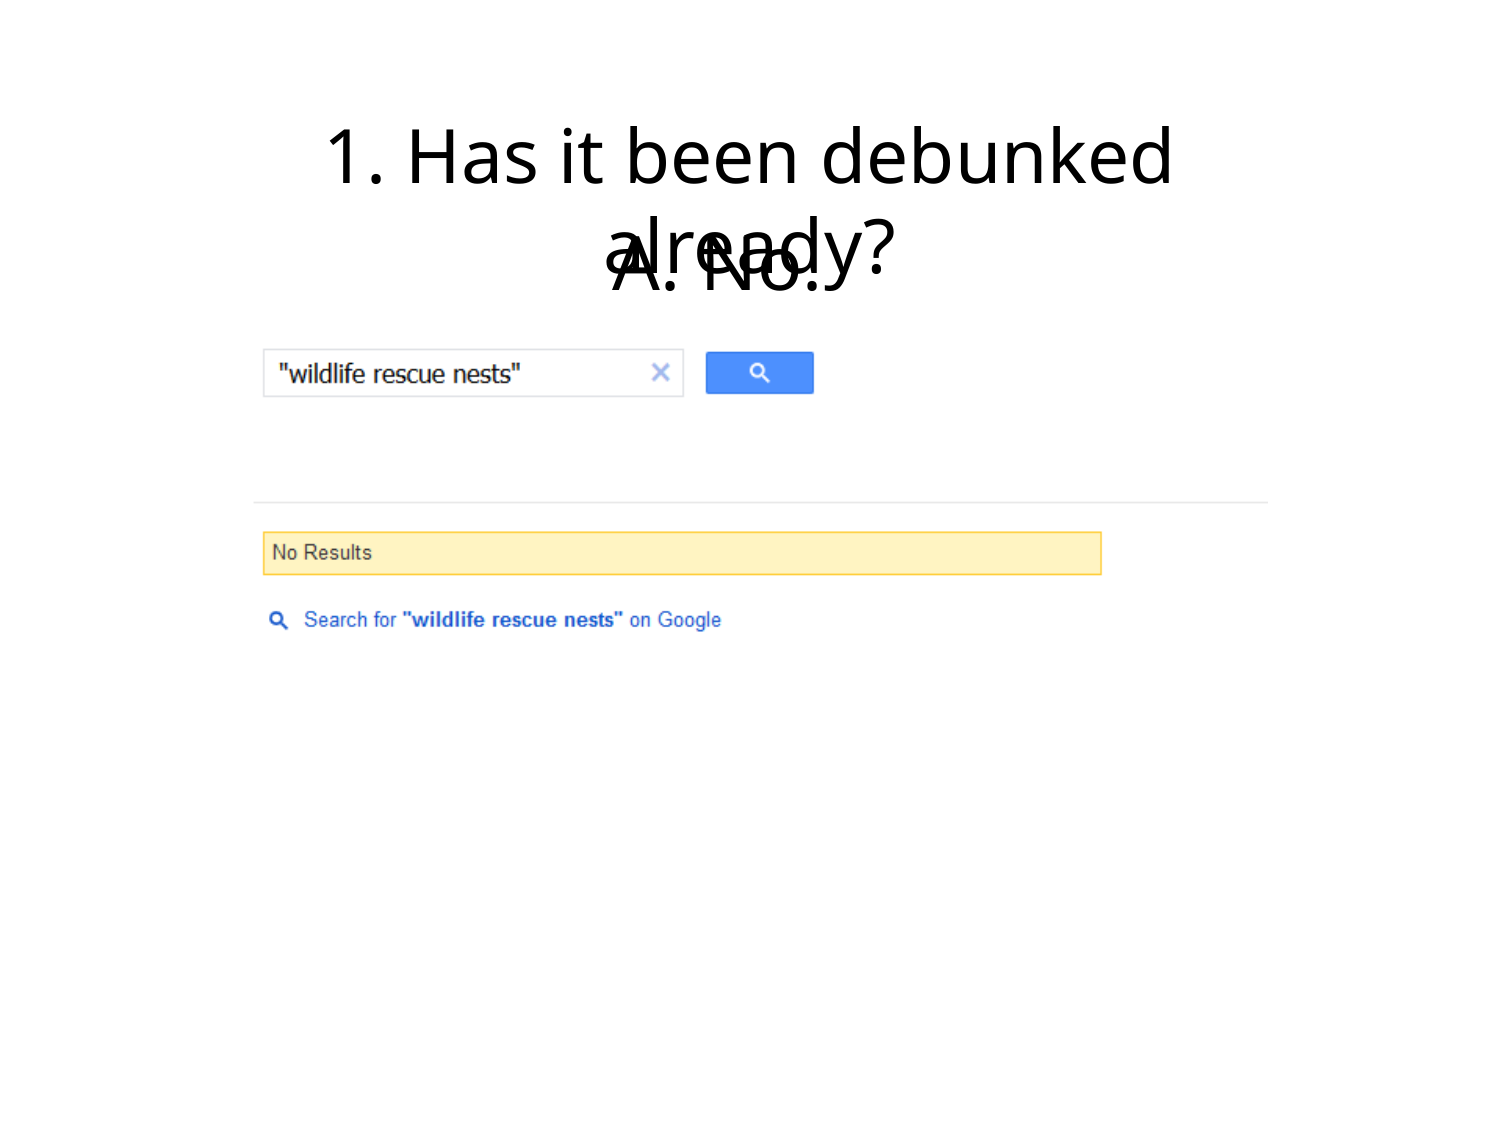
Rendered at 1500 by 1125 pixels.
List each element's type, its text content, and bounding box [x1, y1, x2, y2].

text_box 1. Has it been debunked already? [159, 101, 1341, 297]
picture [232, 337, 1268, 739]
text_box A. No. [137, 207, 1319, 313]
